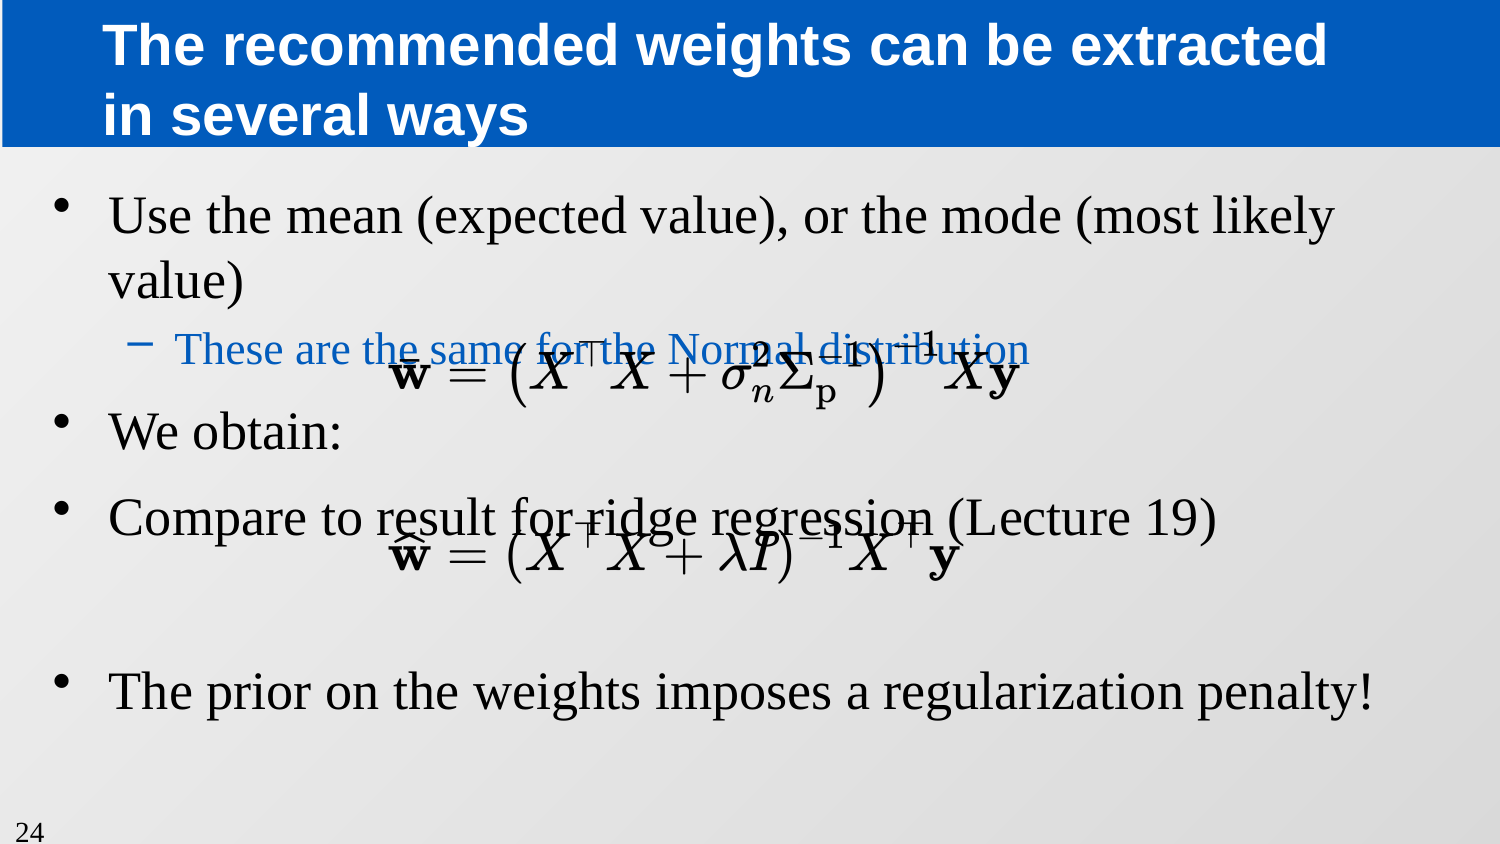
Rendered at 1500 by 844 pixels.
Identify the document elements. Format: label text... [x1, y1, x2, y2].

title The recommended weights can be extracted in several ways [87, 0, 1363, 147]
picture [387, 329, 1021, 410]
picture [387, 522, 961, 584]
list Use the mean (expected value), or the mode (most likely value) These are the same for the Normal distribution We obtain: Compare to result for ridge regression (Lecture 19) The prior on the weights imposes a regularization penalty! [37, 171, 1500, 760]
slide_number 24 [0, 806, 101, 844]
